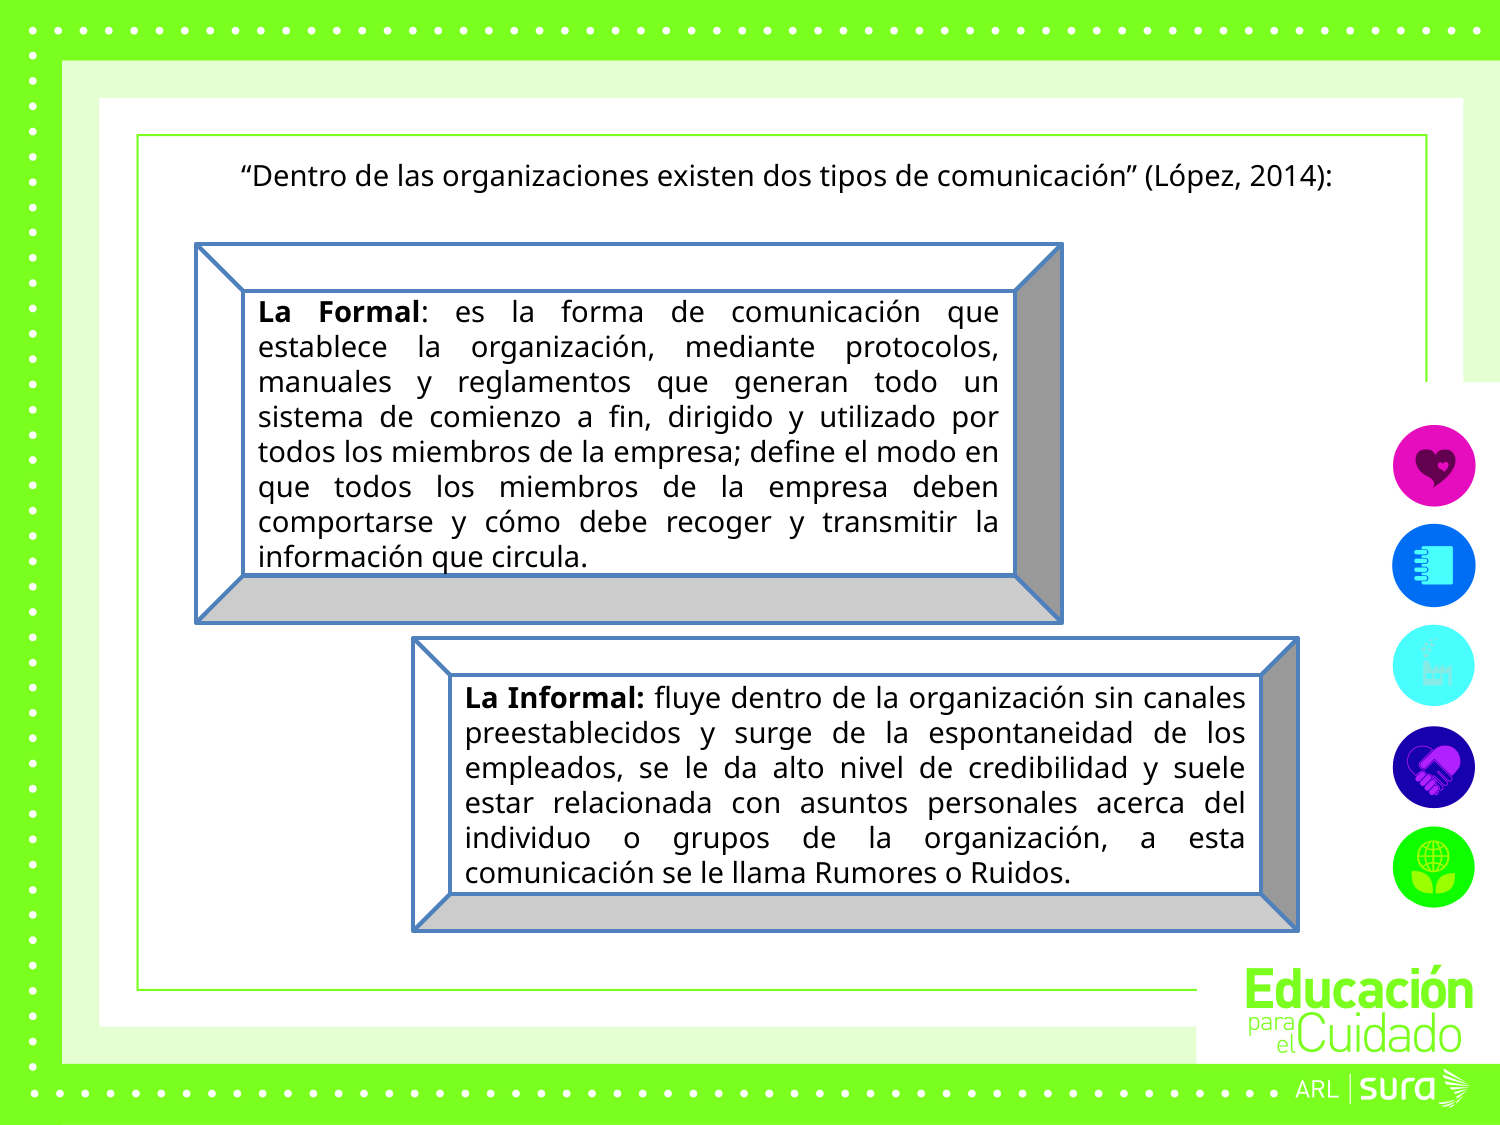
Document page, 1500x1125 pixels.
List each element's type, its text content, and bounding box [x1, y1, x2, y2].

text_box “Dentro de las organizaciones existen dos tipos de comunicación” (López, 2014): [220, 150, 1363, 200]
text_box La Formal: es la forma de comunicación que establece la organización, mediante protocolos, manuales y reglamentos que generan todo un sistema de comienzo a fin, dirigido y utilizado por todos los miembros de la empresa; define el modo en que todos los miembros de la empresa deben comportarse y cómo debe recoger y transmitir la información que circula. [194, 242, 1064, 625]
text_box La Informal: fluye dentro de la organización sin canales preestablecidos y surge de la espontaneidad de los empleados, se le da alto nivel de credibilidad y suele estar relacionada con asuntos personales acerca del individuo o grupos de la organización, a esta comunicación se le llama Rumores o Ruidos. [411, 636, 1300, 933]
picture [0, 0, 1500, 1125]
